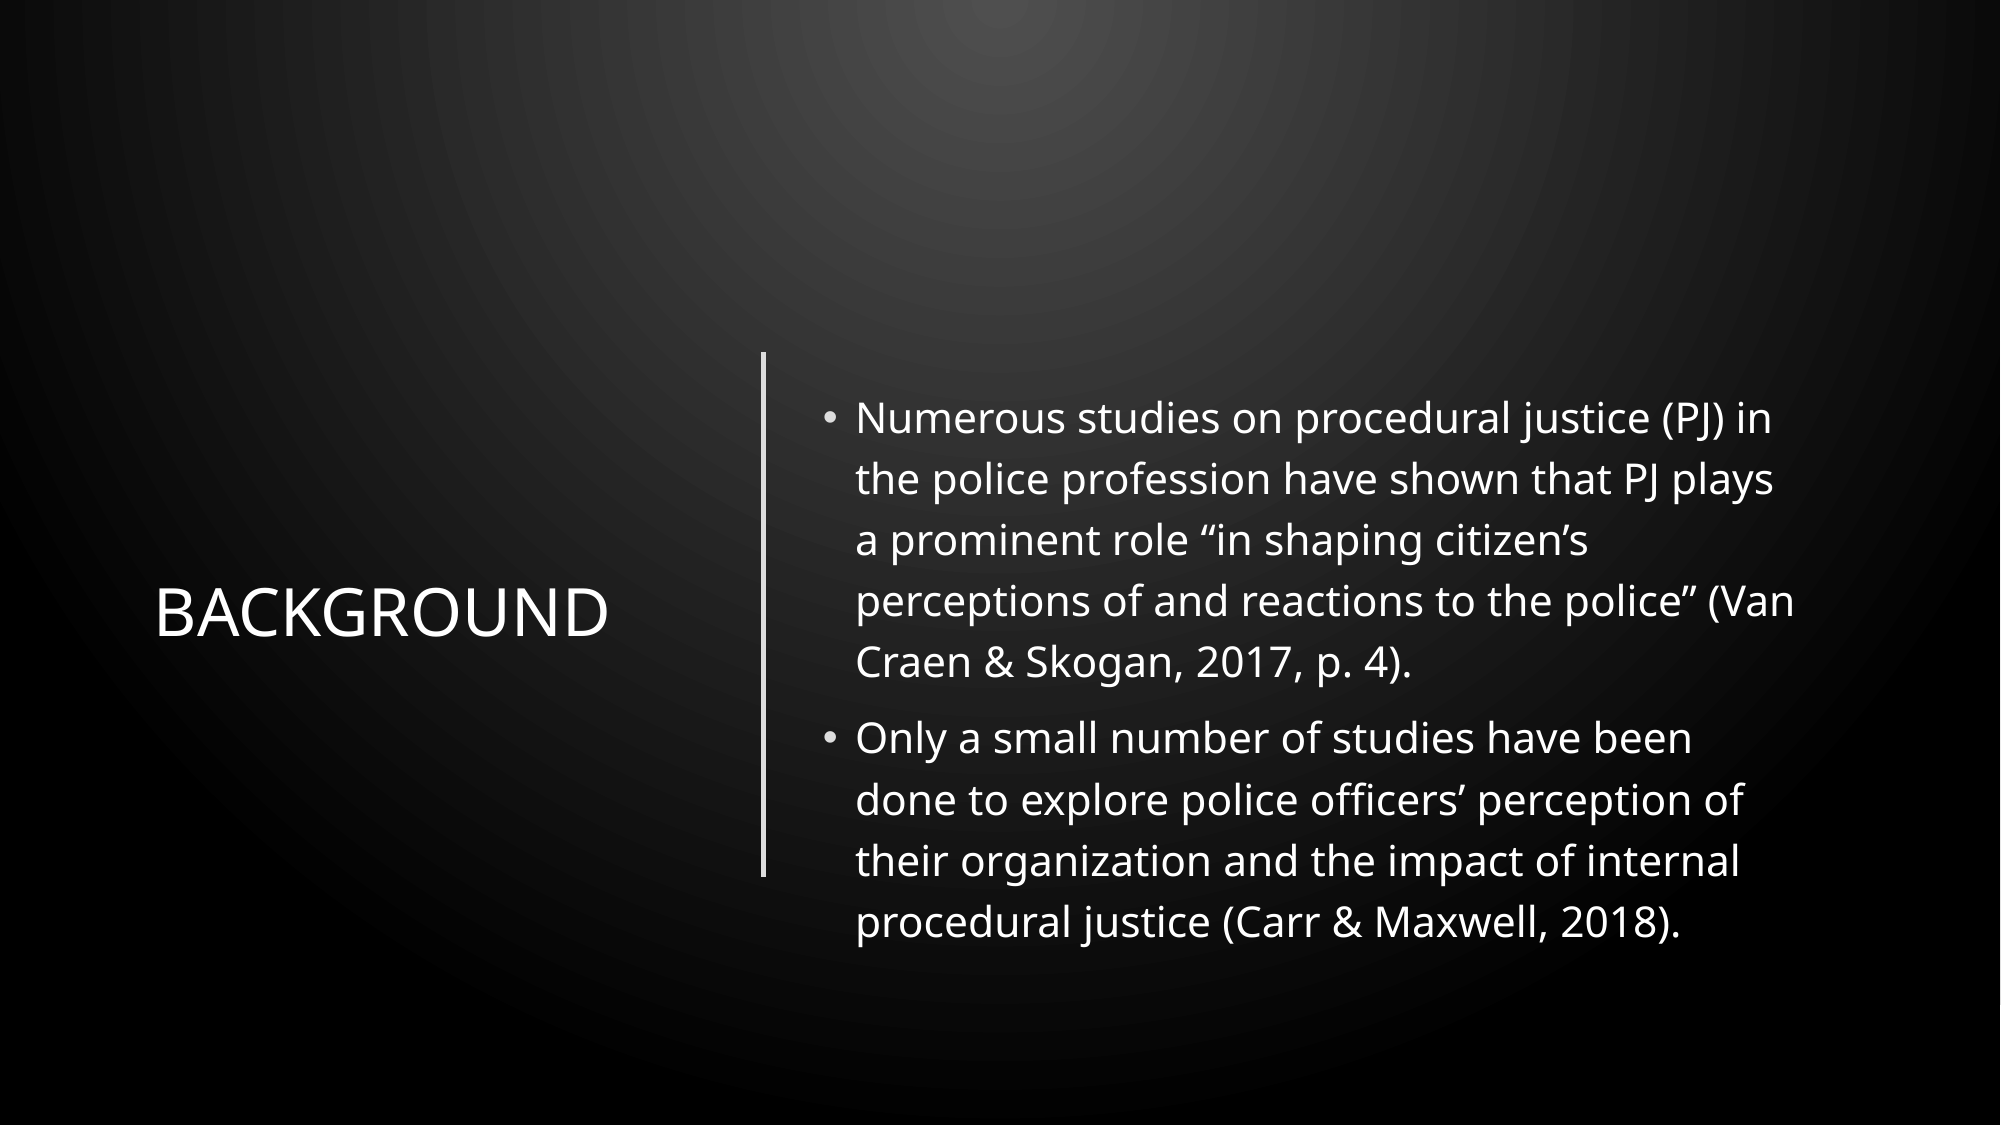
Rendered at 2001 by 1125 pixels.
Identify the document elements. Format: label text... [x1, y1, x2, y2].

list Numerous studies on procedural justice (PJ) in the police profession have shown that PJ plays a prominent role “in shaping citizen’s perceptions of and reactions to the police” (Van Craen & Skogan, 2017, p. 4). Only a small number of studies have been done to explore police officers’ perception of their organization and the impact of internal procedural justice (Carr & Maxwell, 2018). [807, 262, 1814, 968]
title BACKGROUND [138, 262, 720, 968]
text_box [0, 0, 2000, 1125]
